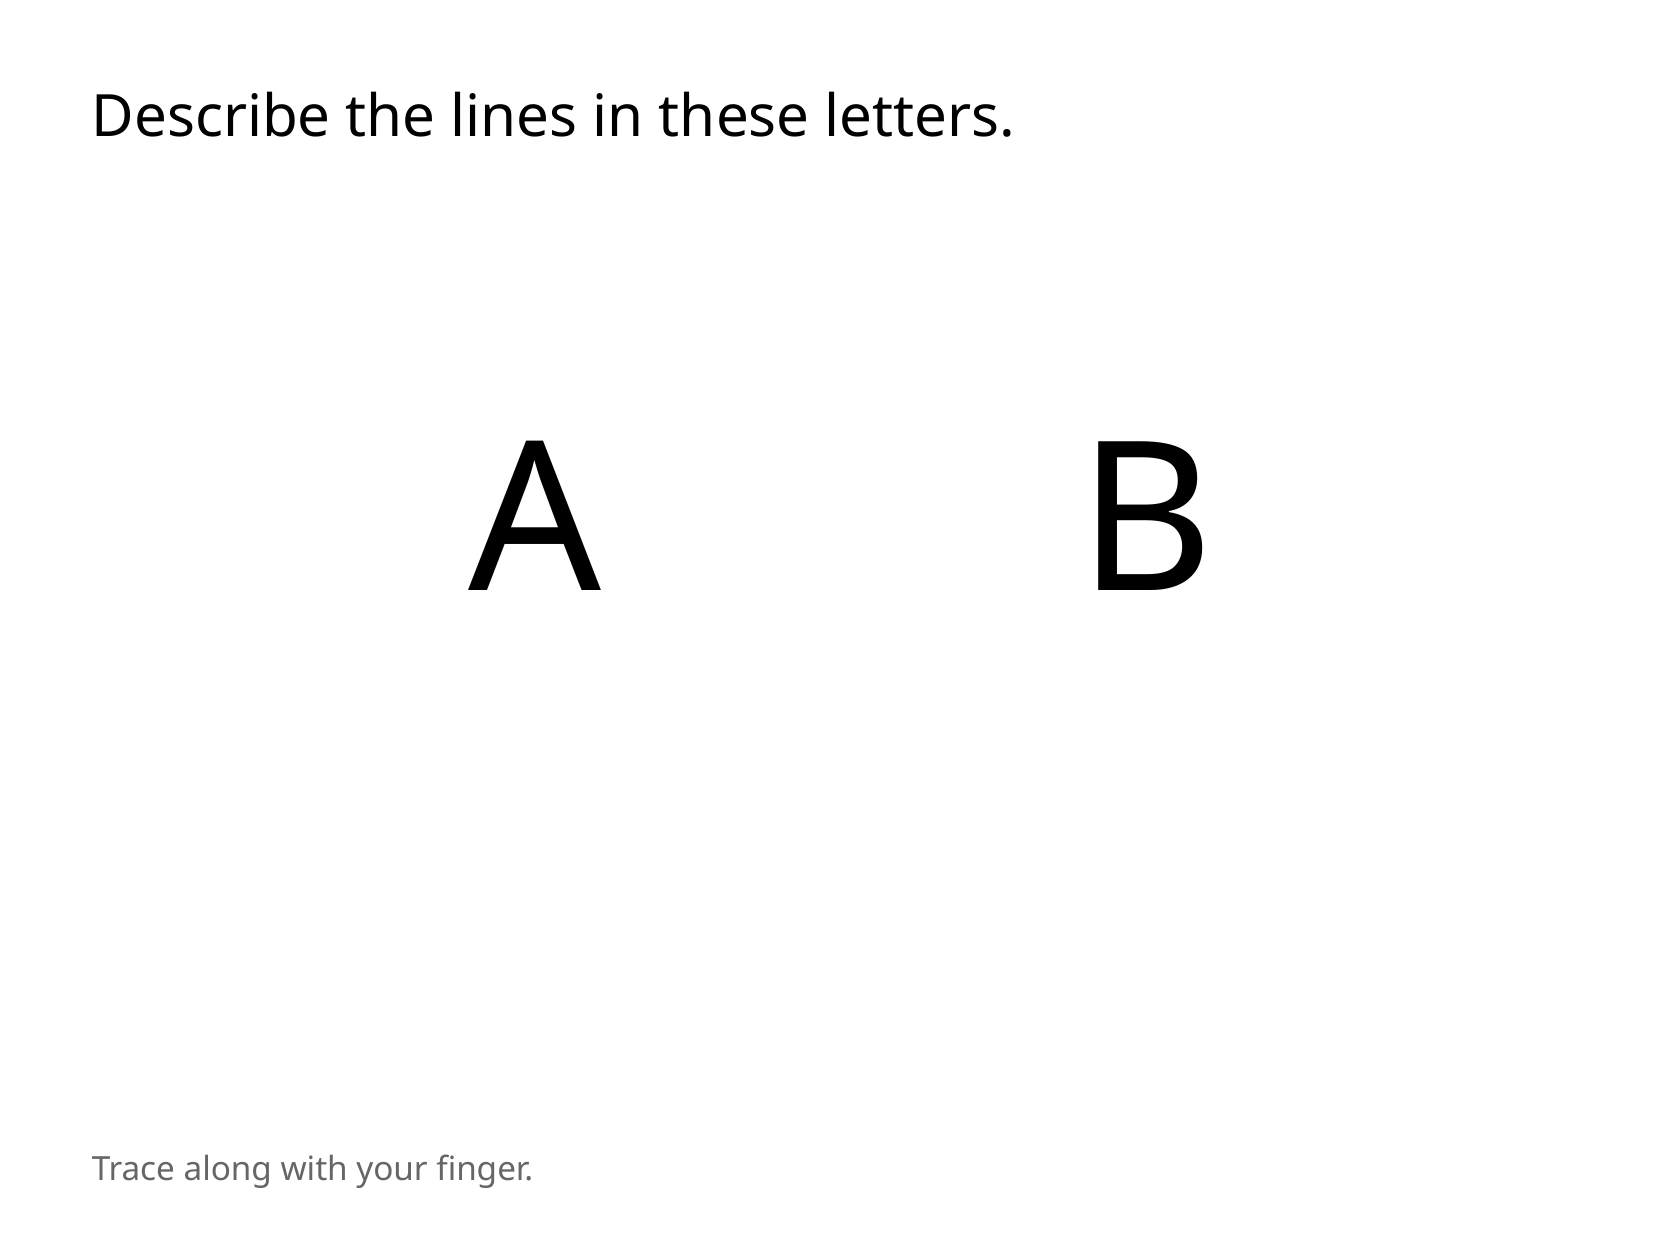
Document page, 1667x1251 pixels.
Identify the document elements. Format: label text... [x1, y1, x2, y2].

text_box Describe the lines in these letters. [77, 70, 1040, 156]
text_box A [440, 375, 631, 640]
text_box B [1063, 375, 1219, 640]
text_box Trace along with your finger. [77, 1139, 889, 1195]
